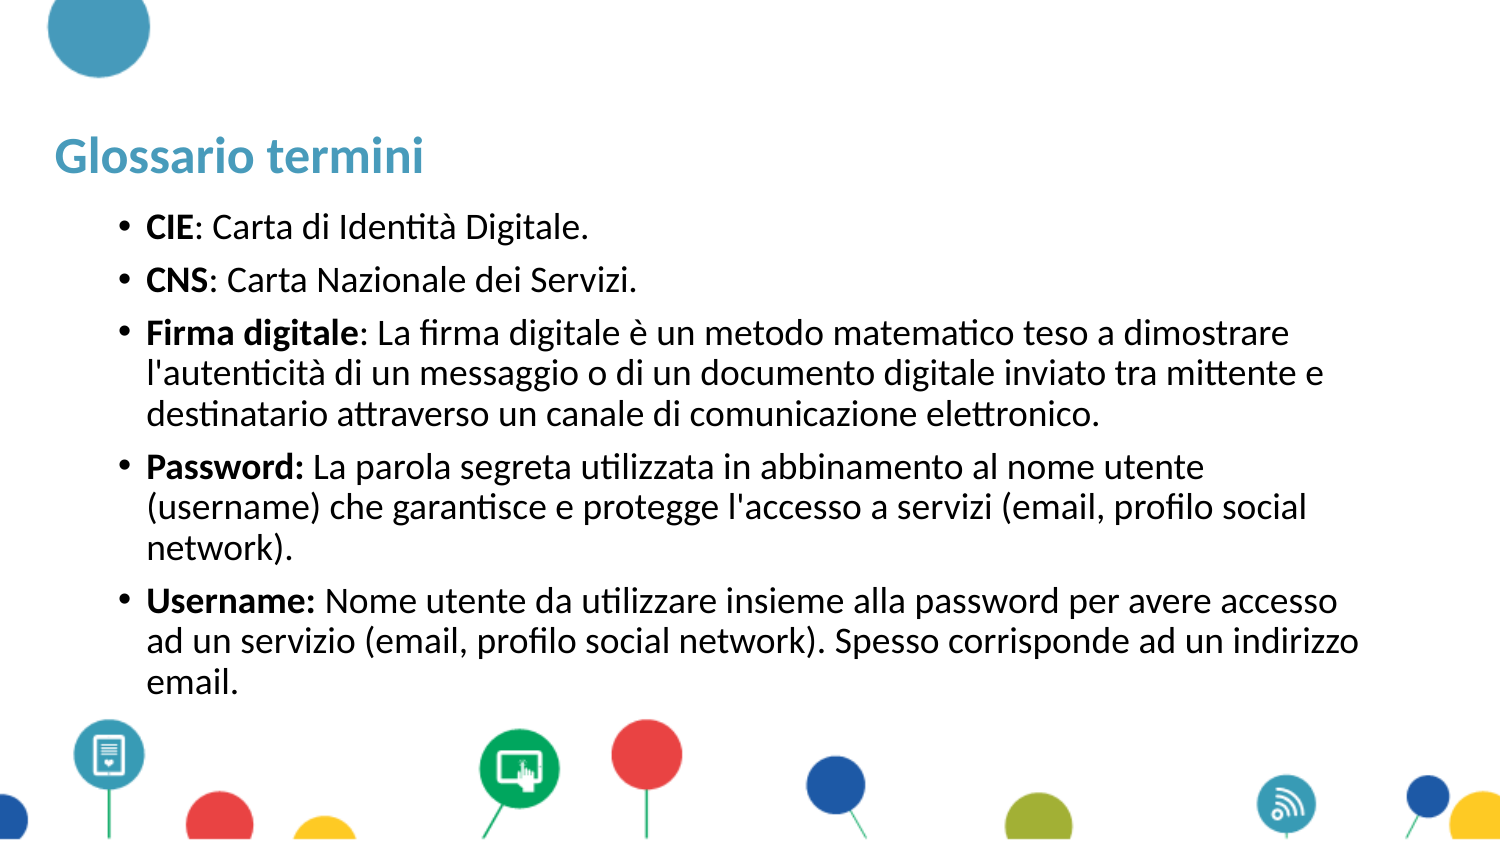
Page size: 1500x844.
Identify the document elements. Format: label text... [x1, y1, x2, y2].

list CIE: Carta di Identità Digitale. CNS: Carta Nazionale dei Servizi. Firma digitale: La firma digitale è un metodo matematico teso a dimostrare l'autenticità di un messaggio o di un documento digitale inviato tra mittente e destinatario attraverso un canale di comunicazione elettronico. Password: La parola segreta utilizzata in abbinamento al nome utente (username) che garantisce e protegge l'accesso a servizi (email, profilo social network). Username: Nome utente da utilizzare insieme alla password per avere accesso ad un servizio (email, profilo social network). Spesso corrisponde ad un indirizzo email. [103, 199, 1397, 735]
picture [0, 0, 1500, 844]
title Glossario termini [39, 75, 1334, 239]
